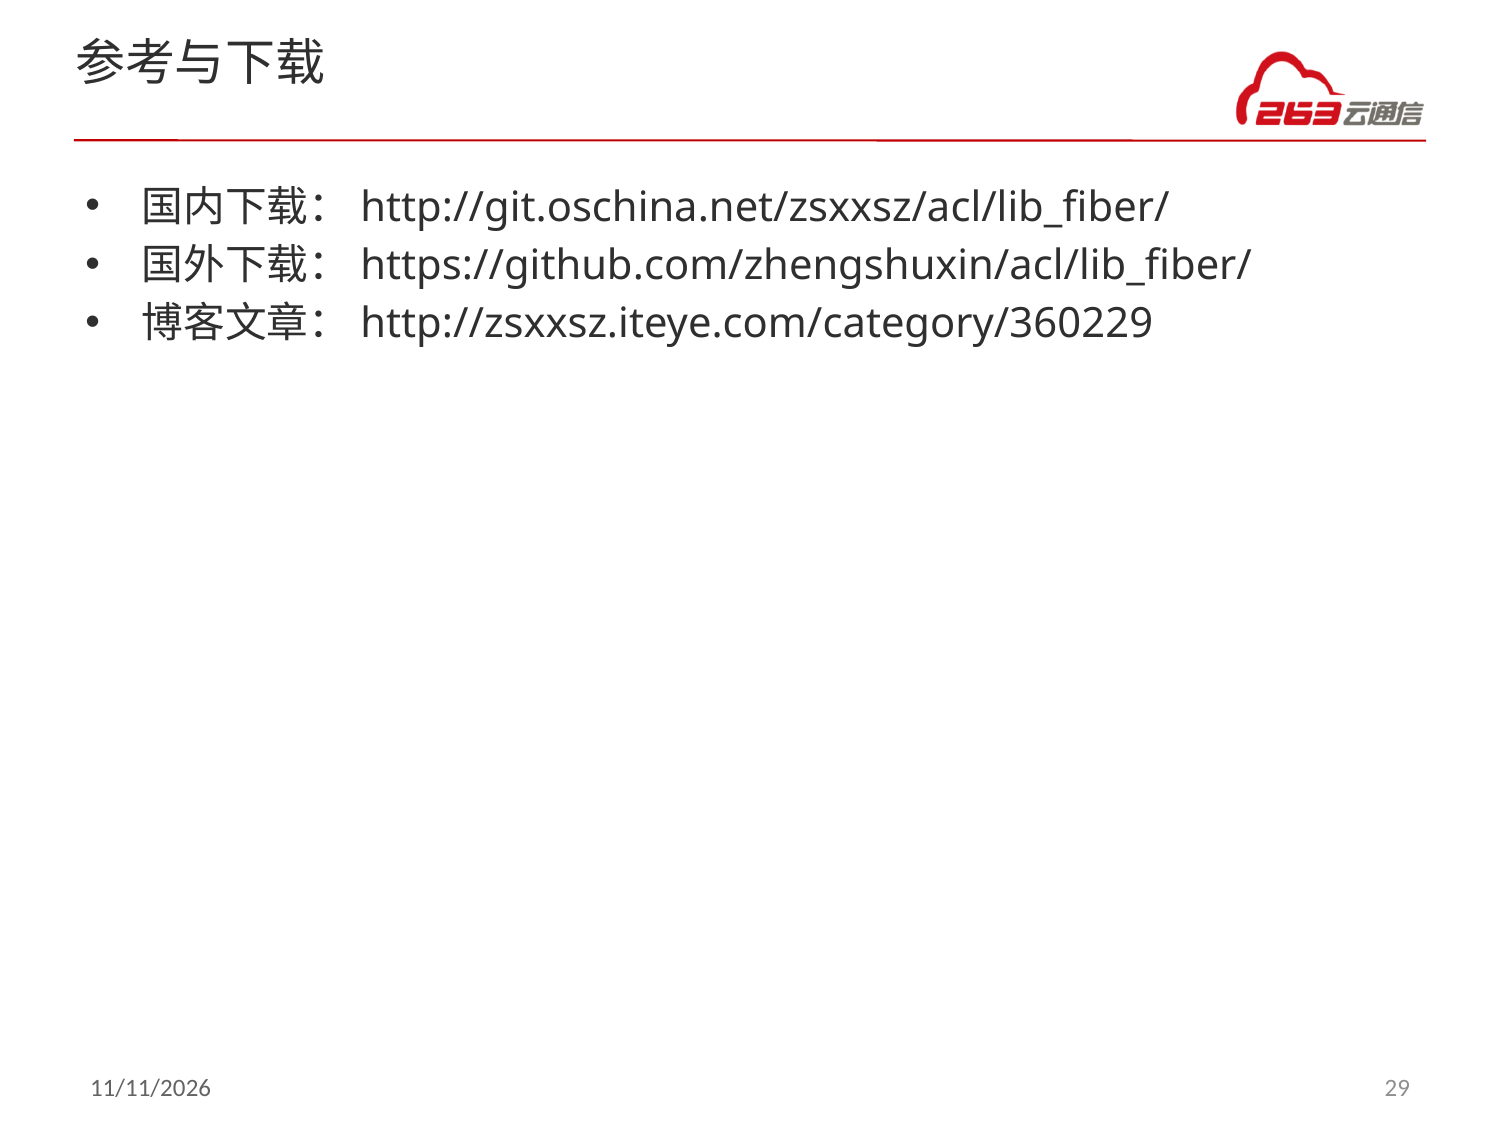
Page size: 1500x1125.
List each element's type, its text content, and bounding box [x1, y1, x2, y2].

list 国内下载：http://git.oschina.net/zsxxsz/acl/lib_fiber/ 国外下载：https://github.com/zhengshuxin/acl/lib_fiber/ 博客文章：http://zsxxsz.iteye.com/category/360229 [70, 171, 1421, 1016]
picture [1230, 37, 1430, 141]
title 参考与下载 [75, 30, 1235, 136]
